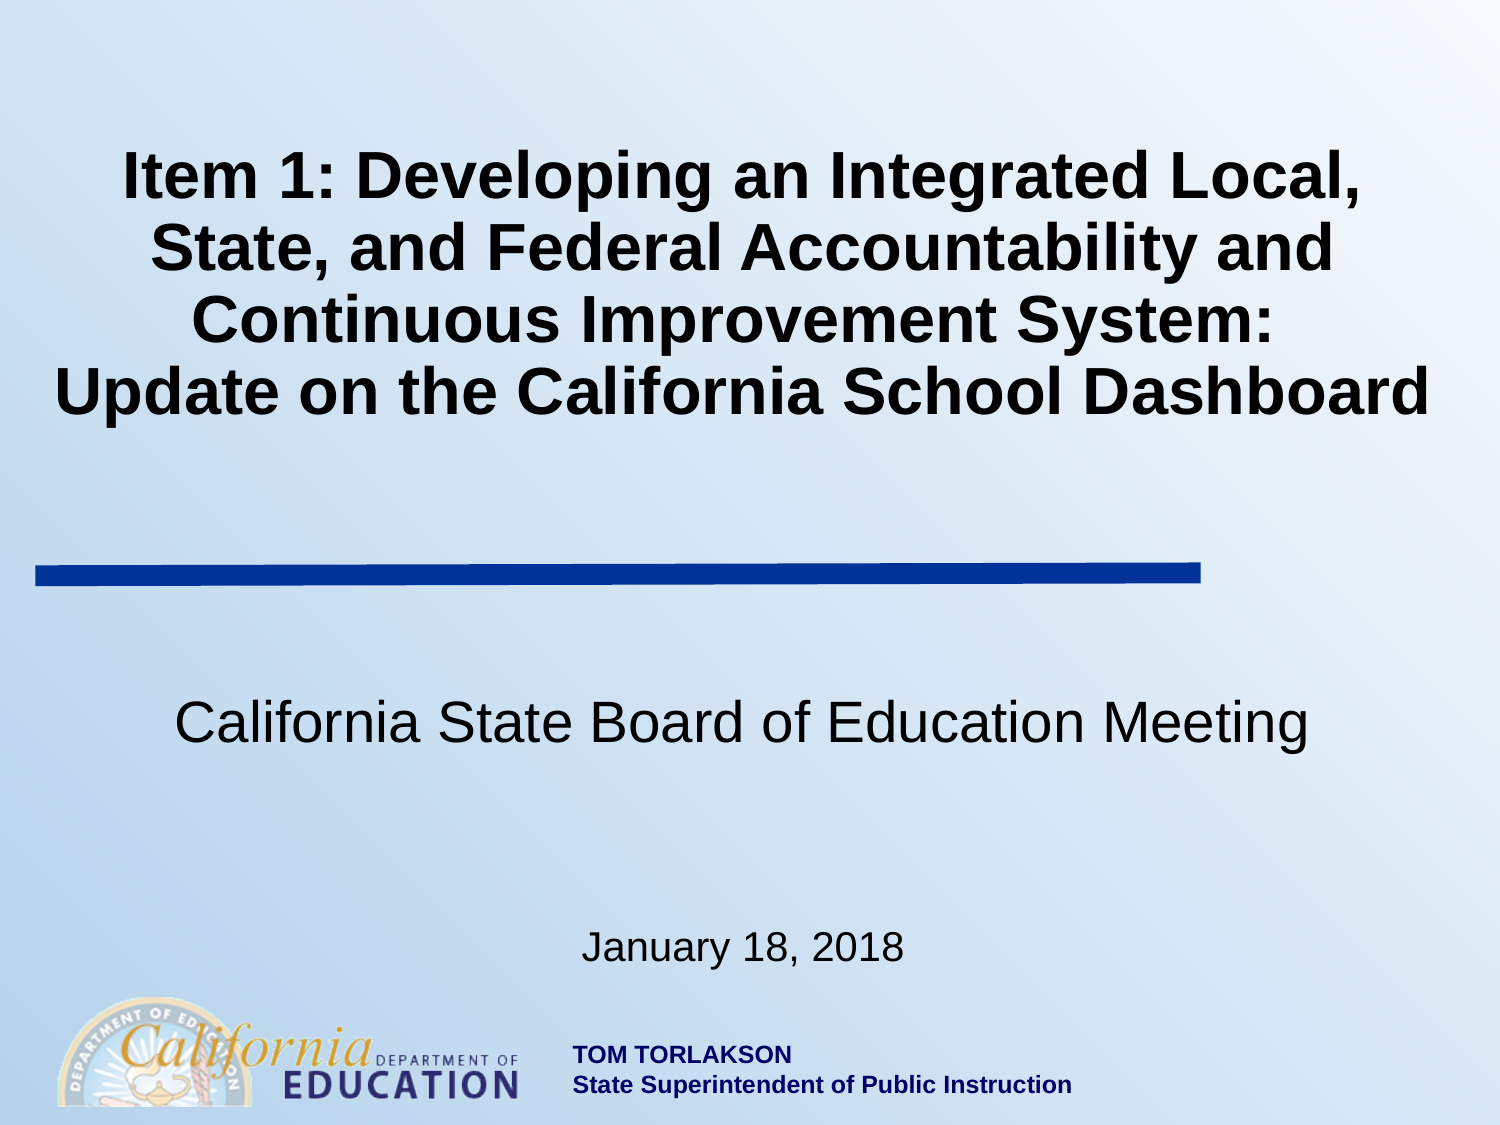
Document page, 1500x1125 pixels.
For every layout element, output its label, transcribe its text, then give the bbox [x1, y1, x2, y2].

title Item 1: Developing an Integrated Local, State, and Federal Accountability and Continuous Improvement System: Update on the California School Dashboard [28, 116, 1458, 453]
picture [33, 997, 537, 1107]
subtitle California State Board of Education Meeting January 18, 2018 [28, 604, 1458, 984]
